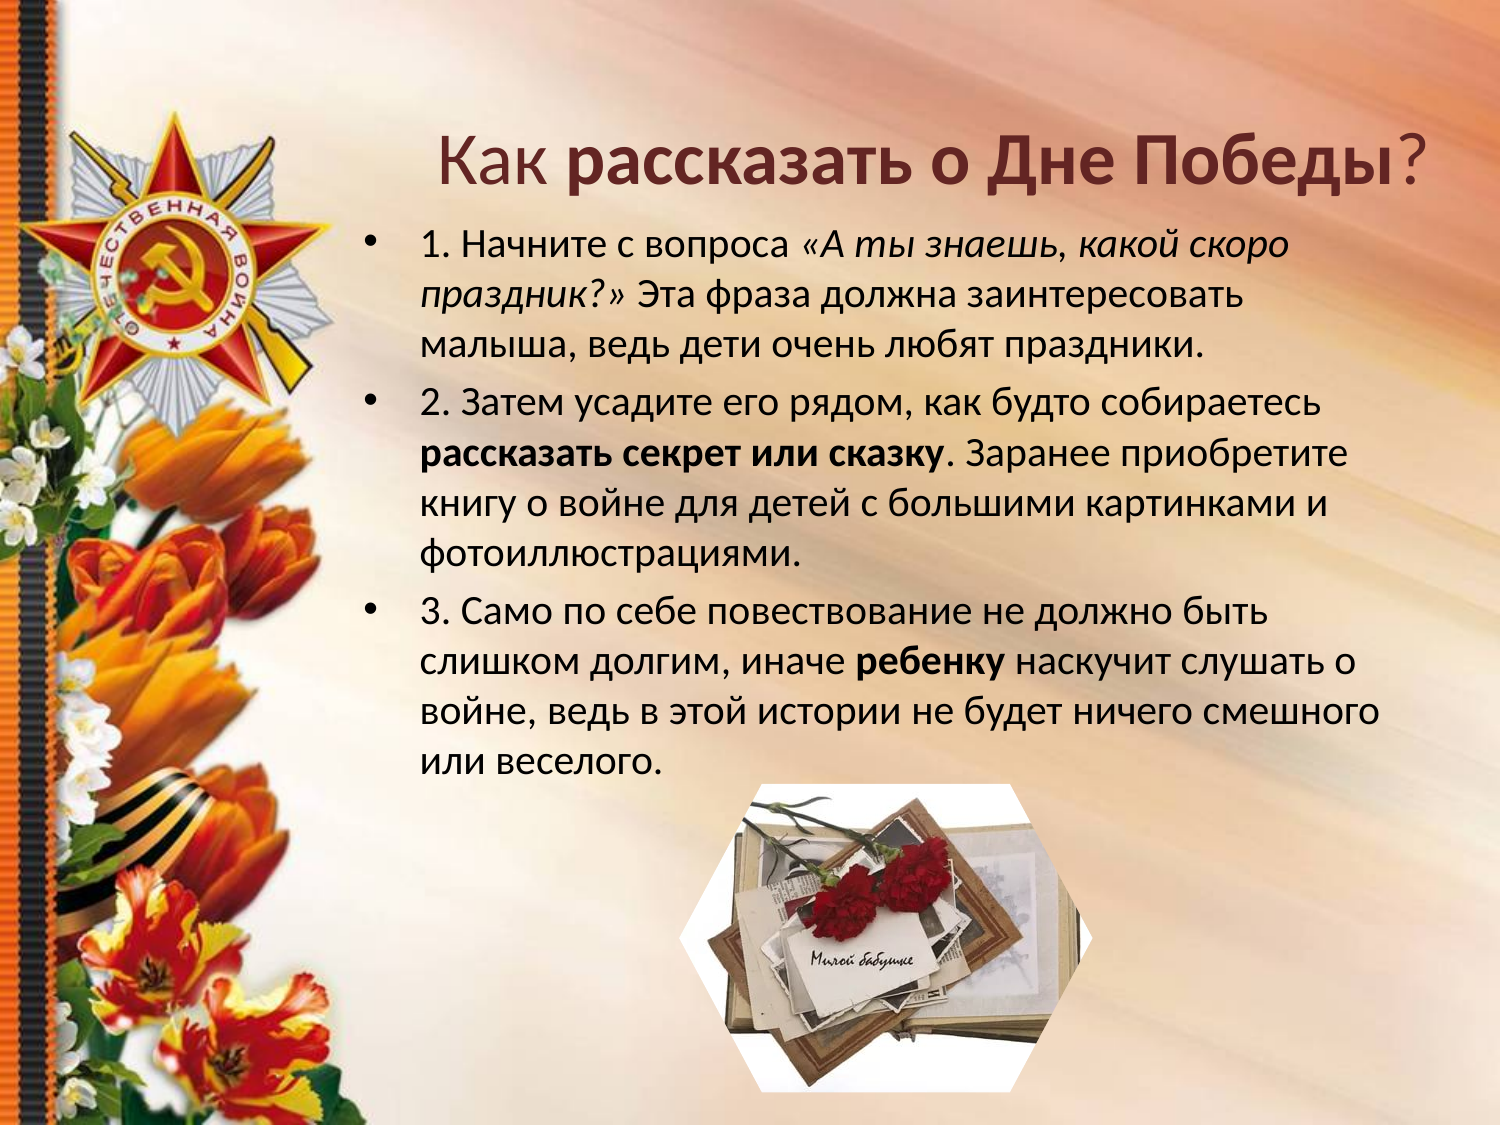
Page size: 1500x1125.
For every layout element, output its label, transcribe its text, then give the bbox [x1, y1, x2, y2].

title Как рассказать о Дне Победы? [407, 30, 1461, 209]
picture [0, 0, 1500, 1125]
list 1. Начните с вопроса «А ты знаешь, какой скоро праздник?» Эта фраза должна заинтересовать малыша, ведь дети очень любят праздники. 2. Затем усадите его рядом, как будто собираетесь рассказать секрет или сказку. Заранее приобретите книгу о войне для детей с большими картинками и фотоиллюстрациями. 3. Само по себе повествование не должно быть слишком долгим, иначе ребенку наскучит слушать о войне, ведь в этой истории не будет ничего смешного или веселого. [348, 208, 1425, 1005]
